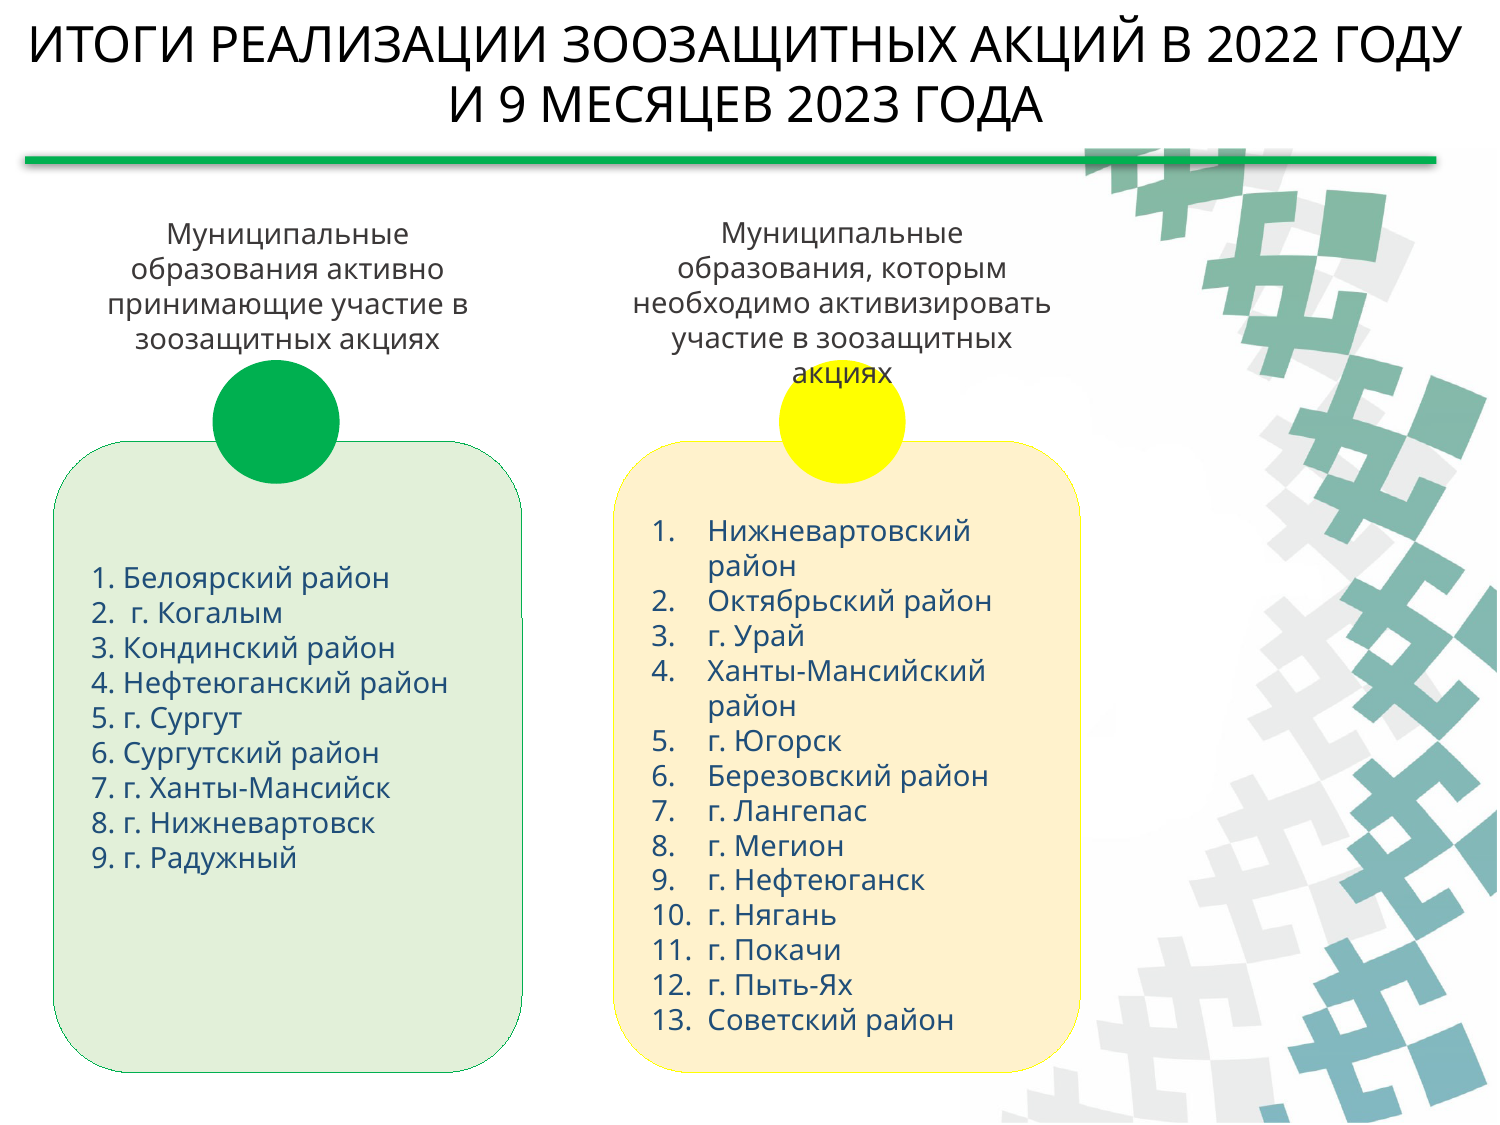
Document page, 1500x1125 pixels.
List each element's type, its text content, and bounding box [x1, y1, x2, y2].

text_box Муниципальные образования активно принимающие участие в зоозащитных акциях [53, 207, 523, 363]
text_box ИТОГИ РЕАЛИЗАЦИИ ЗООЗАЩИТНЫХ АКЦИЙ В 2022 ГОДУ И 9 МЕСЯЦЕВ 2023 ГОДА [9, 5, 1481, 141]
picture [959, 147, 1497, 1123]
text_box 1. [214, 363, 338, 482]
text_box [781, 398, 904, 482]
text_box [25, 156, 954, 164]
text_box Нижневартовский район Октябрьский район г. Урай Ханты-Мансийский район г. Югорск Березовский район г. Лангепас г. Мегион г. Нефтеюганск г. Нягань г. Покачи г. Пыть-Ях Советский район [613, 441, 954, 1073]
text_box 1. Белоярский район 2. г. Когалым 3. Кондинский район 4. Нефтеюганский район 5. г. Сургут 6. Сургутский район 7. г. Ханты-Мансийск 8. г. Нижневартовск 9. г. Радужный [53, 441, 523, 1073]
text_box Муниципальные образования, которым необходимо активизировать участие в зоозащитных акциях [606, 207, 954, 398]
